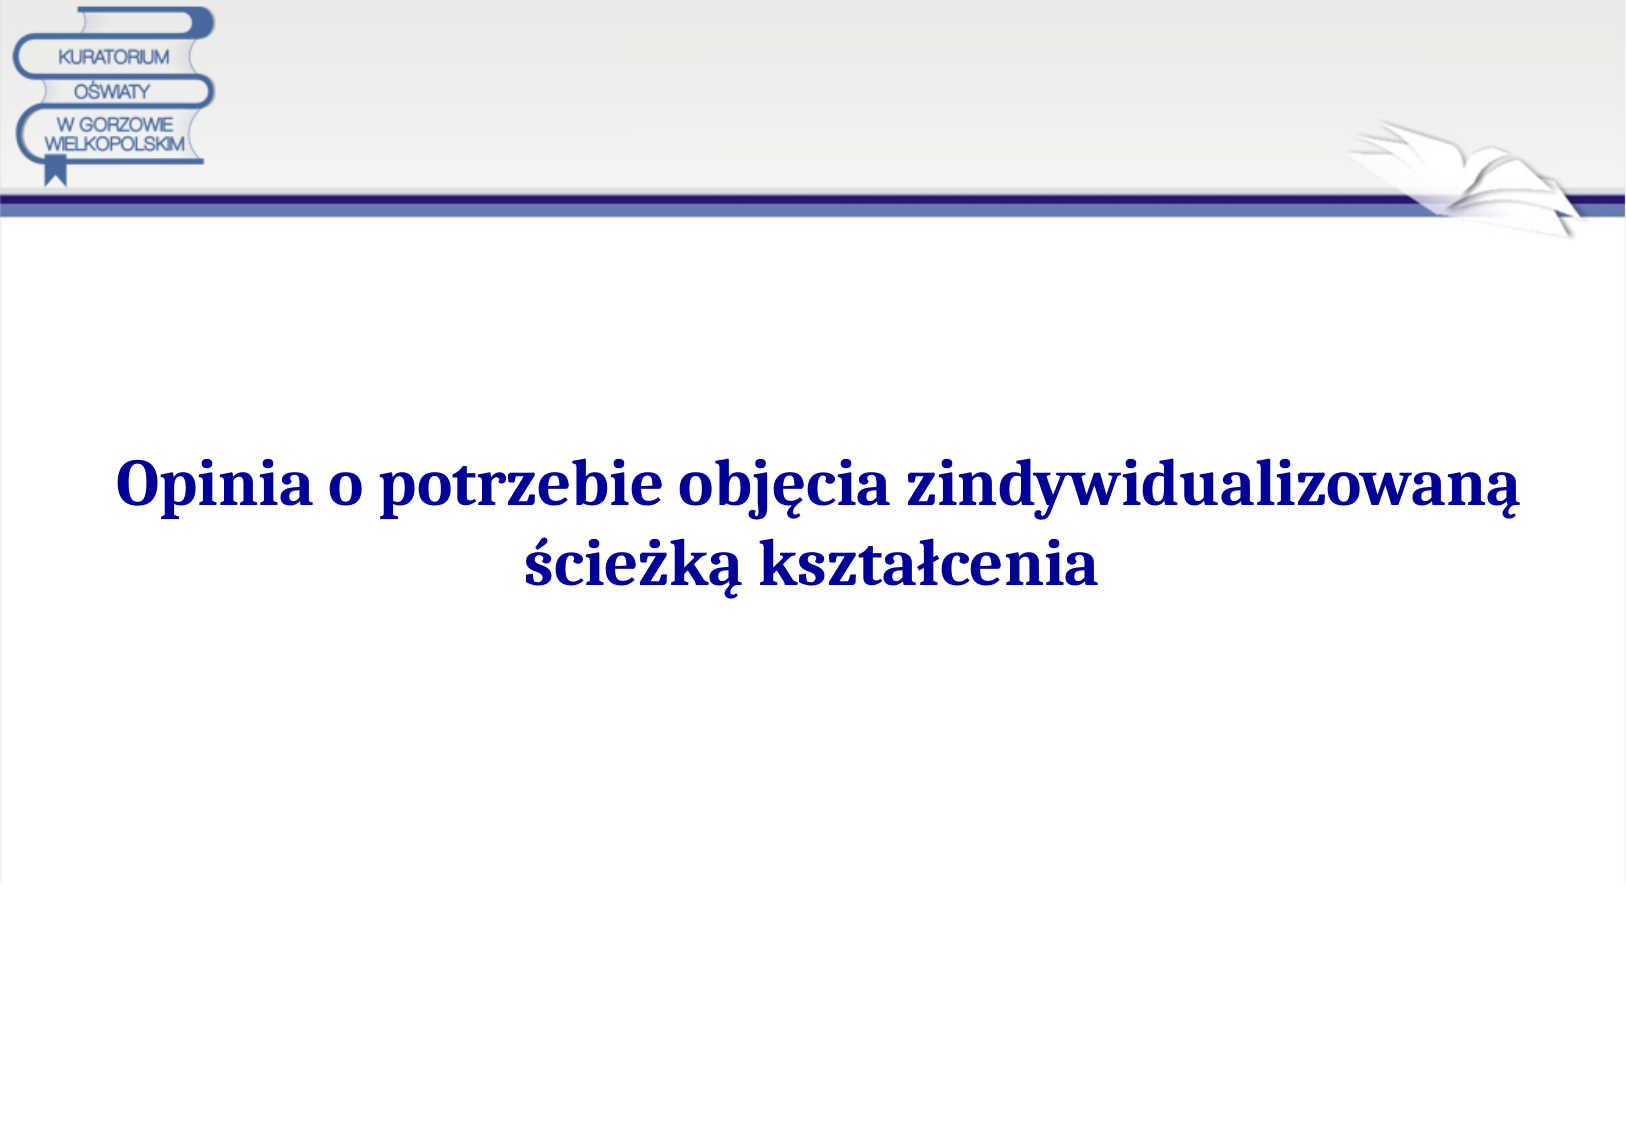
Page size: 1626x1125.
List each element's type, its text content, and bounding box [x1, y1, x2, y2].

list Opinia o potrzebie objęcia zindywidualizowaną ścieżką kształcenia [25, 234, 1600, 938]
picture [0, 0, 1626, 1125]
